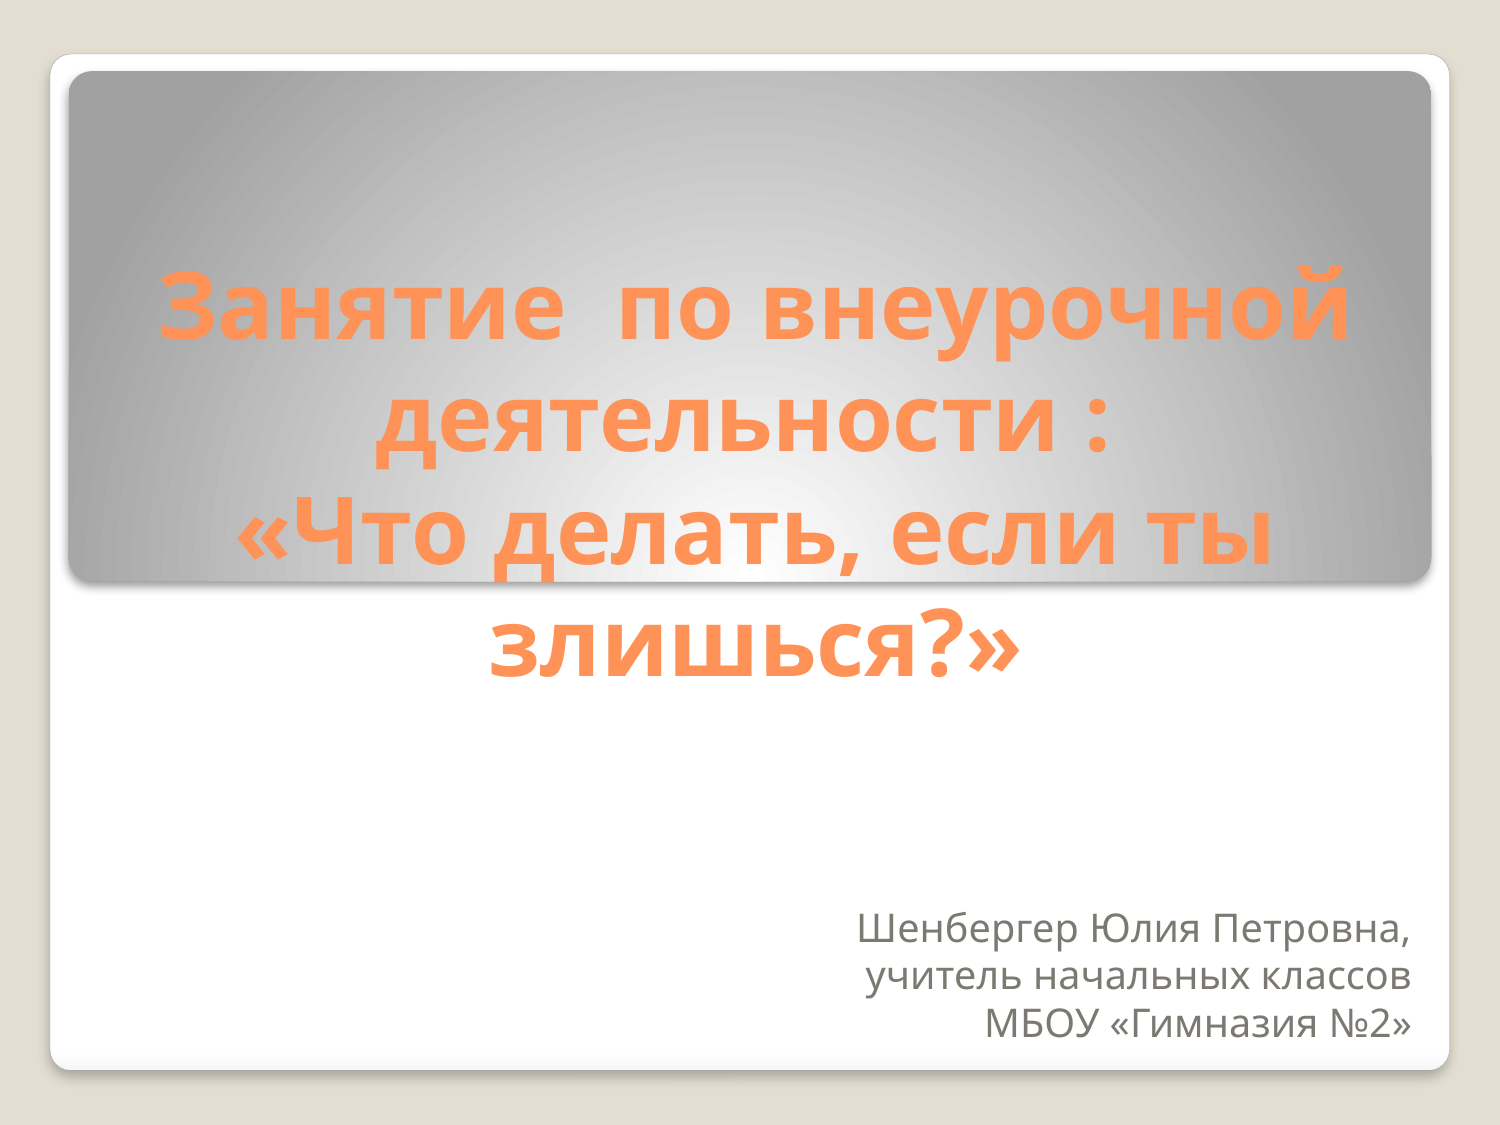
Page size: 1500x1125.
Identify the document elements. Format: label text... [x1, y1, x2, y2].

title Занятие по внеурочной деятельности : «Что делать, если ты злишься?» [105, 210, 1407, 816]
subtitle Шенбергер Юлия Петровна, учитель начальных классов МБОУ «Гимназия №2» [714, 902, 1428, 1053]
